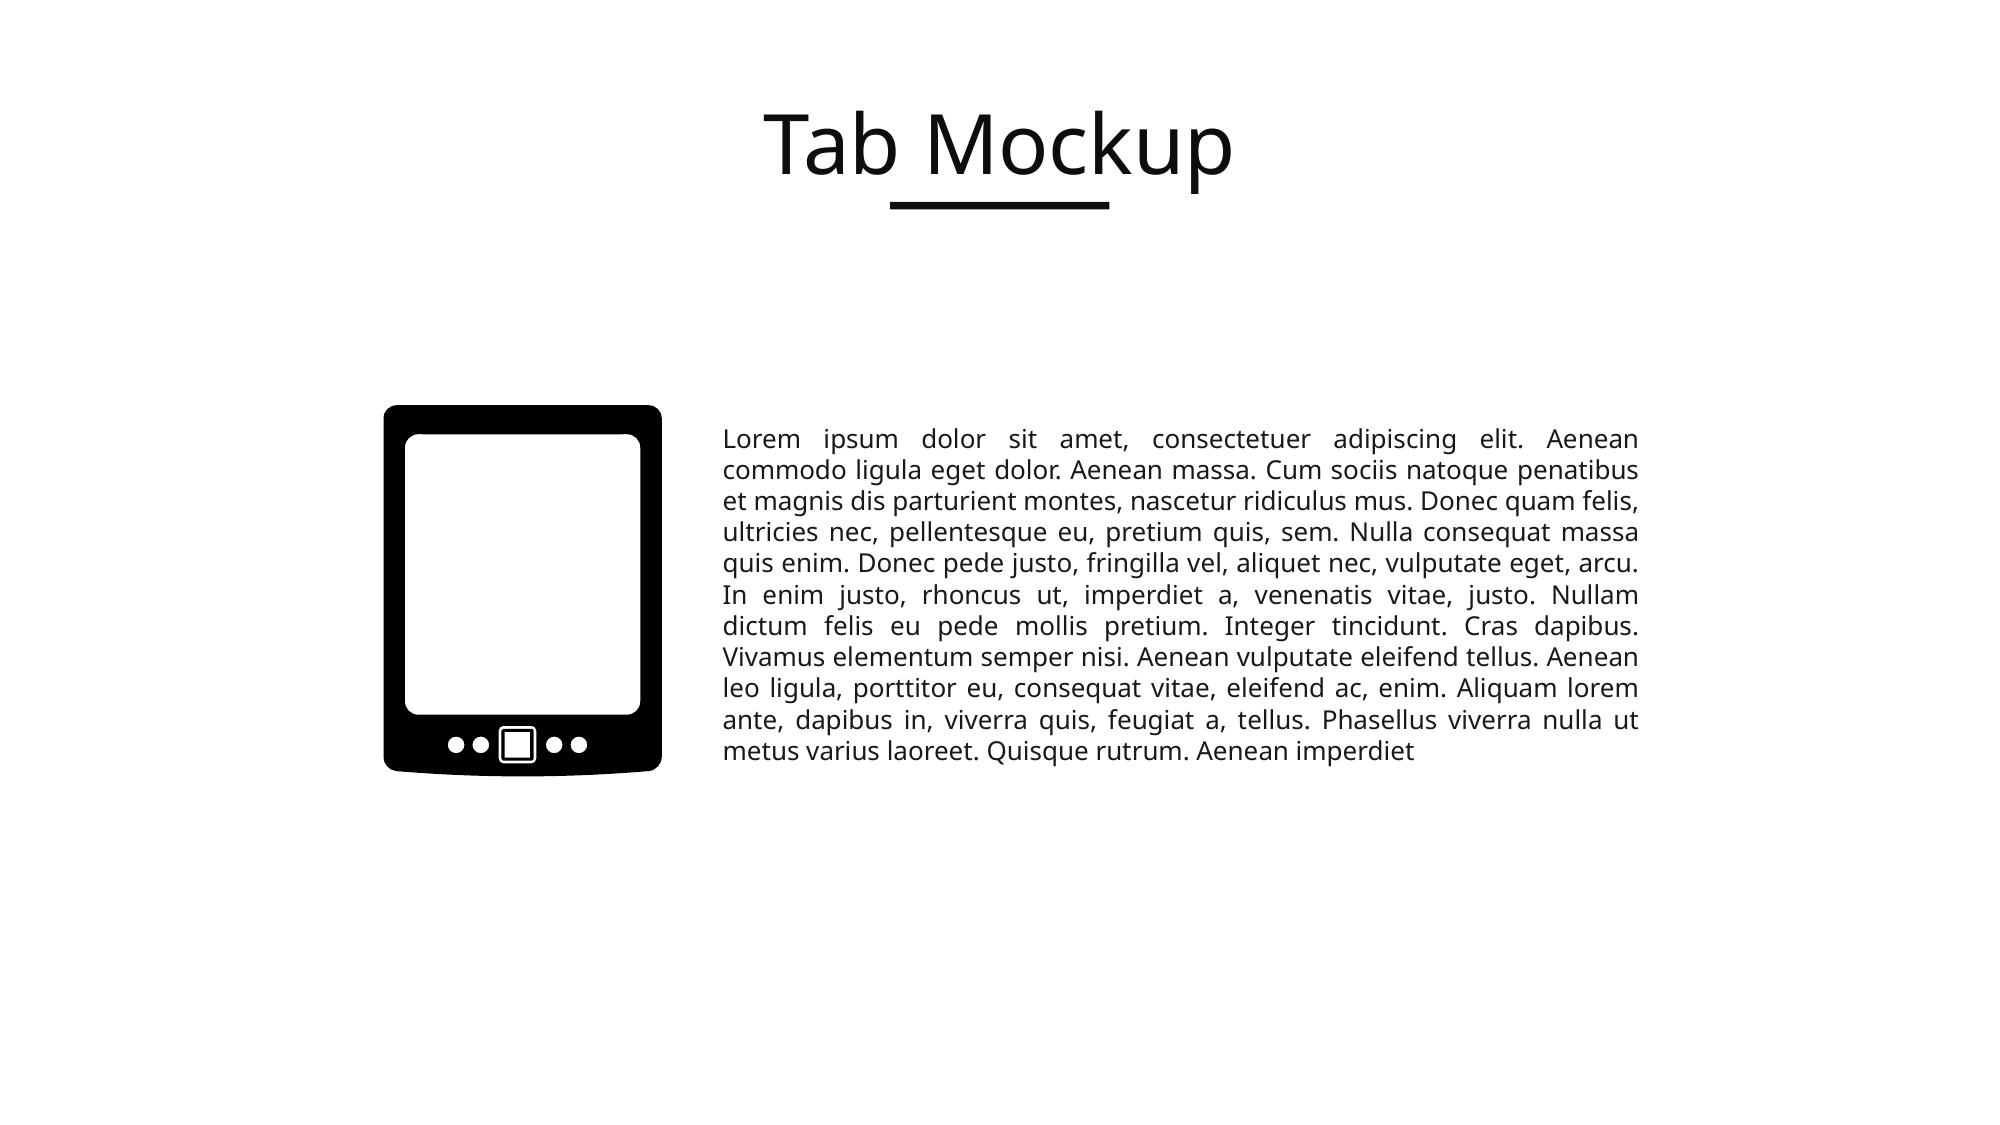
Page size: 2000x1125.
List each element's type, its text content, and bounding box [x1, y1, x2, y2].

text_box Lorem ipsum dolor sit amet, consectetuer adipiscing elit. Aenean commodo ligula eget dolor. Aenean massa. Cum sociis natoque penatibus et magnis dis parturient montes, nascetur ridiculus mus. Donec quam felis, ultricies nec, pellentesque eu, pretium quis, sem. Nulla consequat massa quis enim. Donec pede justo, fringilla vel, aliquet nec, vulputate eget, arcu. In enim justo, rhoncus ut, imperdiet a, venenatis vitae, justo. Nullam dictum felis eu pede mollis pretium. Integer tincidunt. Cras dapibus. Vivamus elementum semper nisi. Aenean vulputate eleifend tellus. Aenean leo ligula, porttitor eu, consequat vitae, eleifend ac, enim. Aliquam lorem ante, dapibus in, viverra quis, feugiat a, tellus. Phasellus viverra nulla ut metus varius laoreet. Quisque rutrum. Aenean imperdiet [707, 414, 1655, 773]
text_box [888, 200, 1111, 211]
text_box Tab Mockup [0, 96, 2000, 187]
picture [383, 404, 663, 777]
